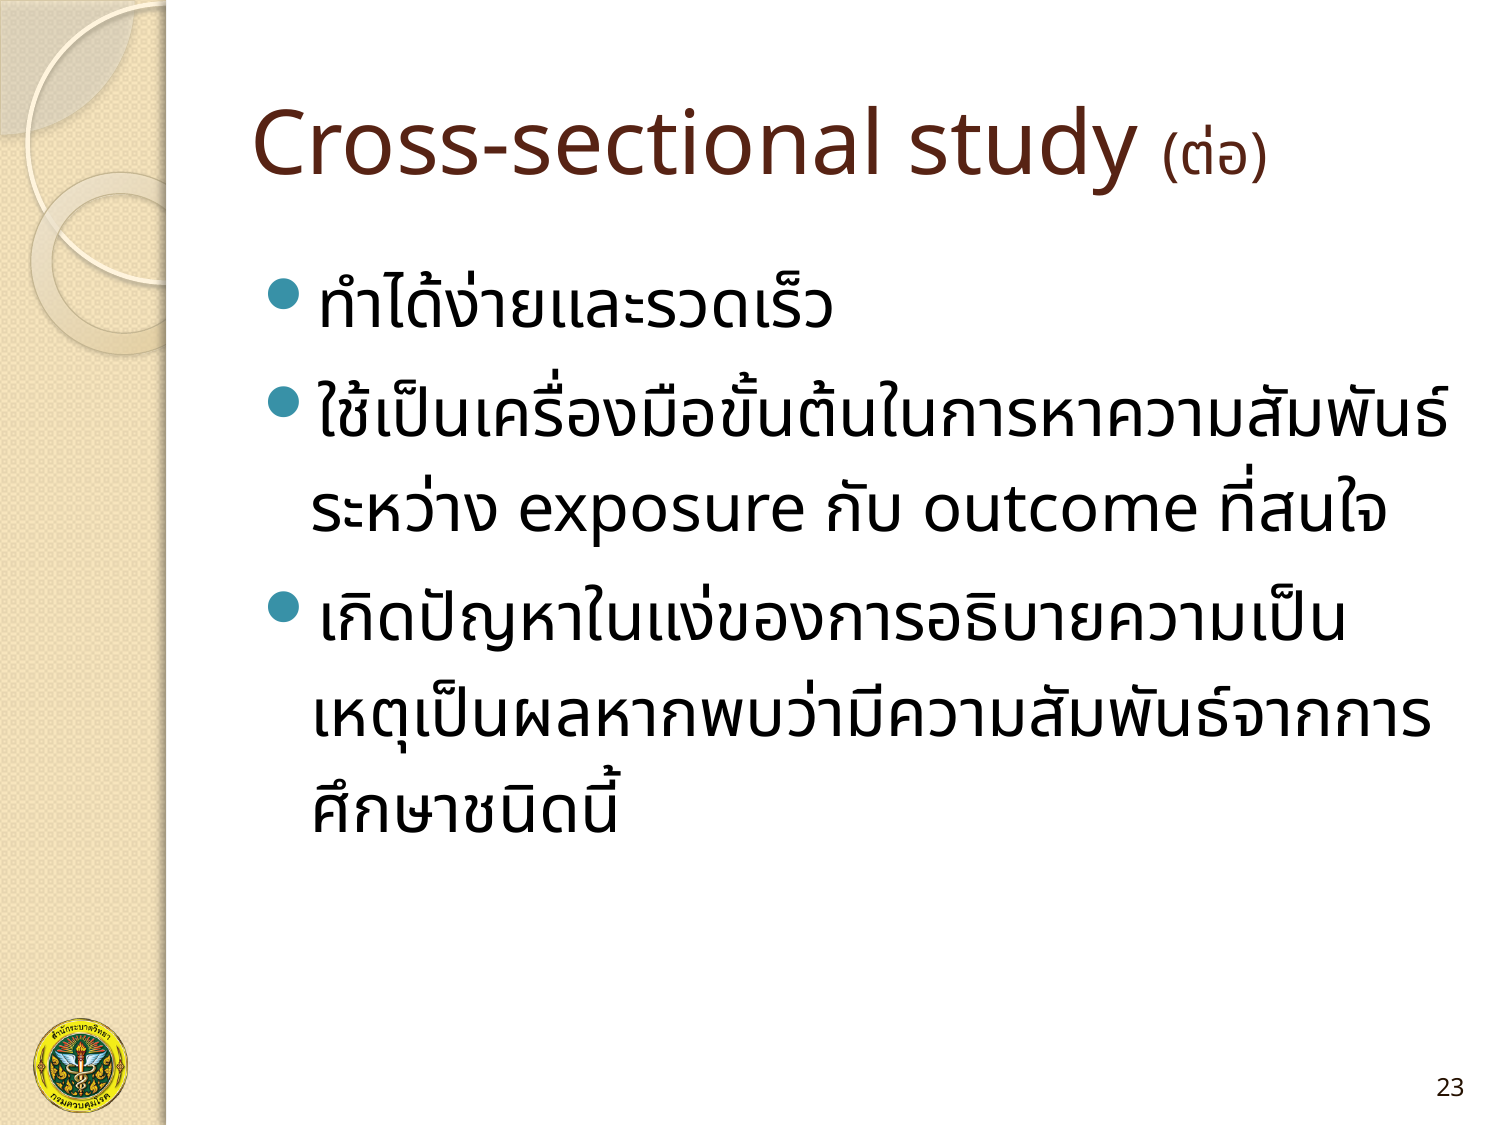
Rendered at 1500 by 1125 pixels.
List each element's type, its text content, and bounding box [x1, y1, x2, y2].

list ทำได้ง่ายและรวดเร็ว ใช้เป็นเครื่องมือขั้นต้นในการหาความสัมพันธ์ระหว่าง exposure กับ outcome ที่สนใจ เกิดปัญหาในแง่ของการอธิบายความเป็นเหตุเป็นผลหากพบว่ามีความสัมพันธ์จากการศึกษาชนิดนี้ [235, 237, 1466, 1025]
slide_number 23 [1413, 1034, 1488, 1113]
picture [33, 1018, 128, 1113]
title Cross-sectional study (ต่อ) [235, 45, 1466, 233]
